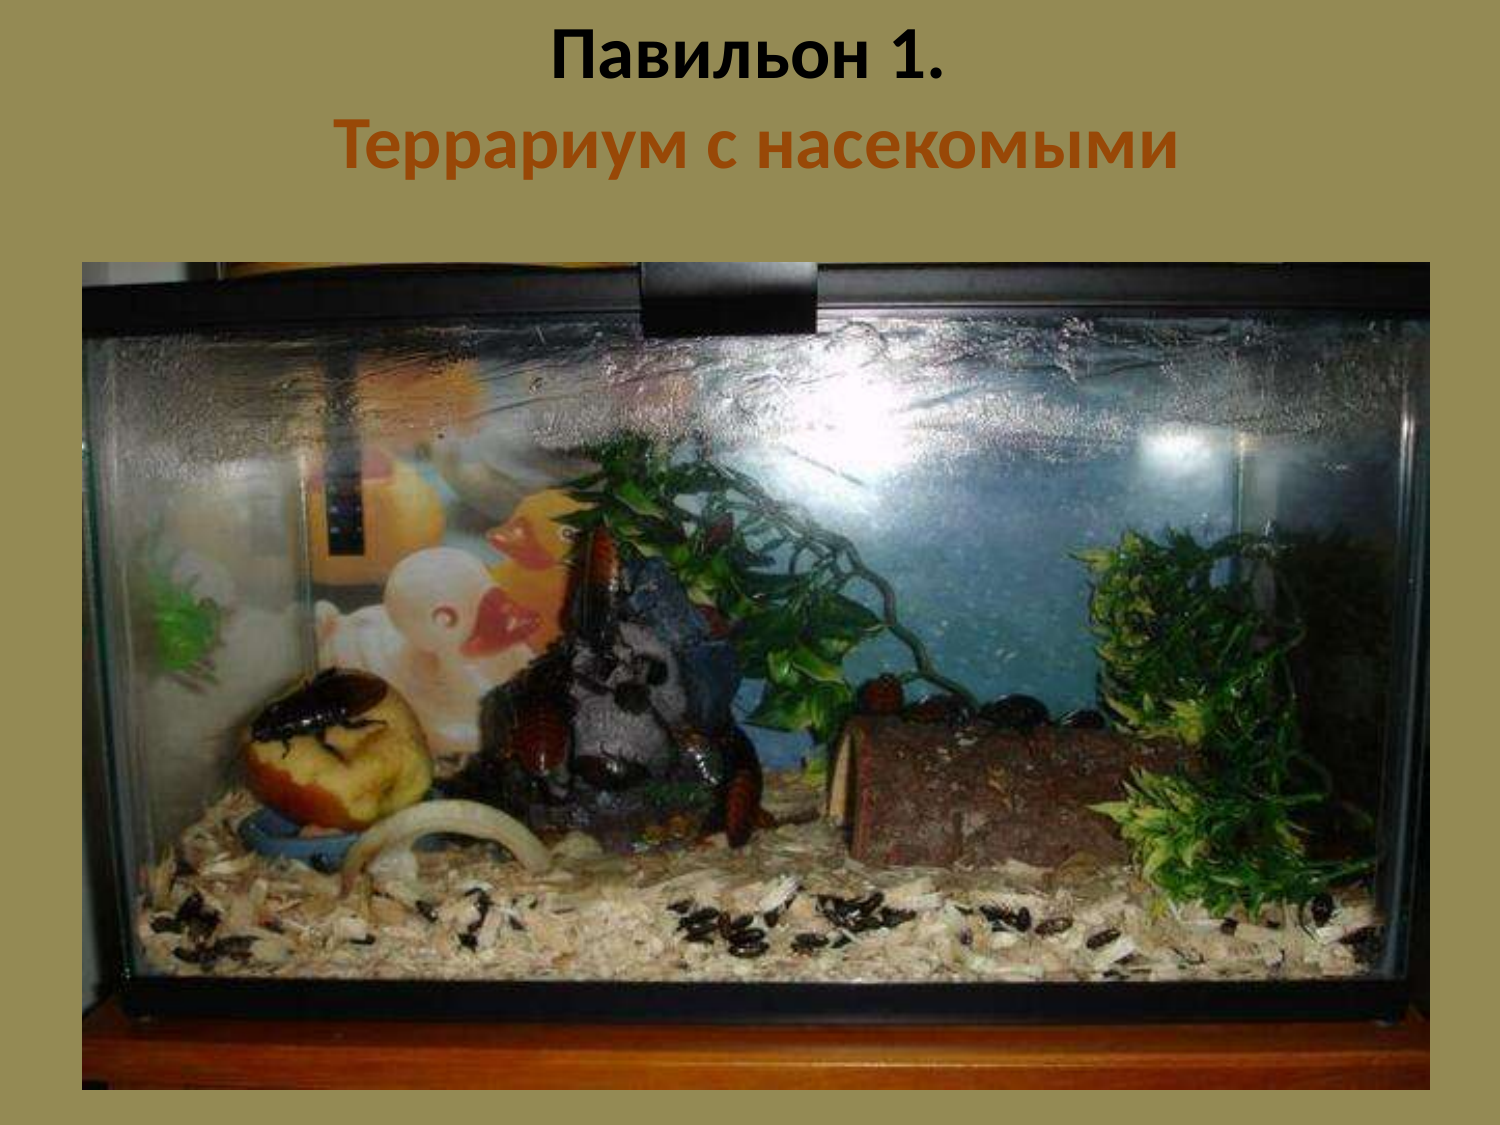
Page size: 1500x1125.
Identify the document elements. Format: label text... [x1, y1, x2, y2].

title Павильон 1. Террариум с насекомыми [82, 0, 1432, 188]
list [81, 262, 1430, 1091]
